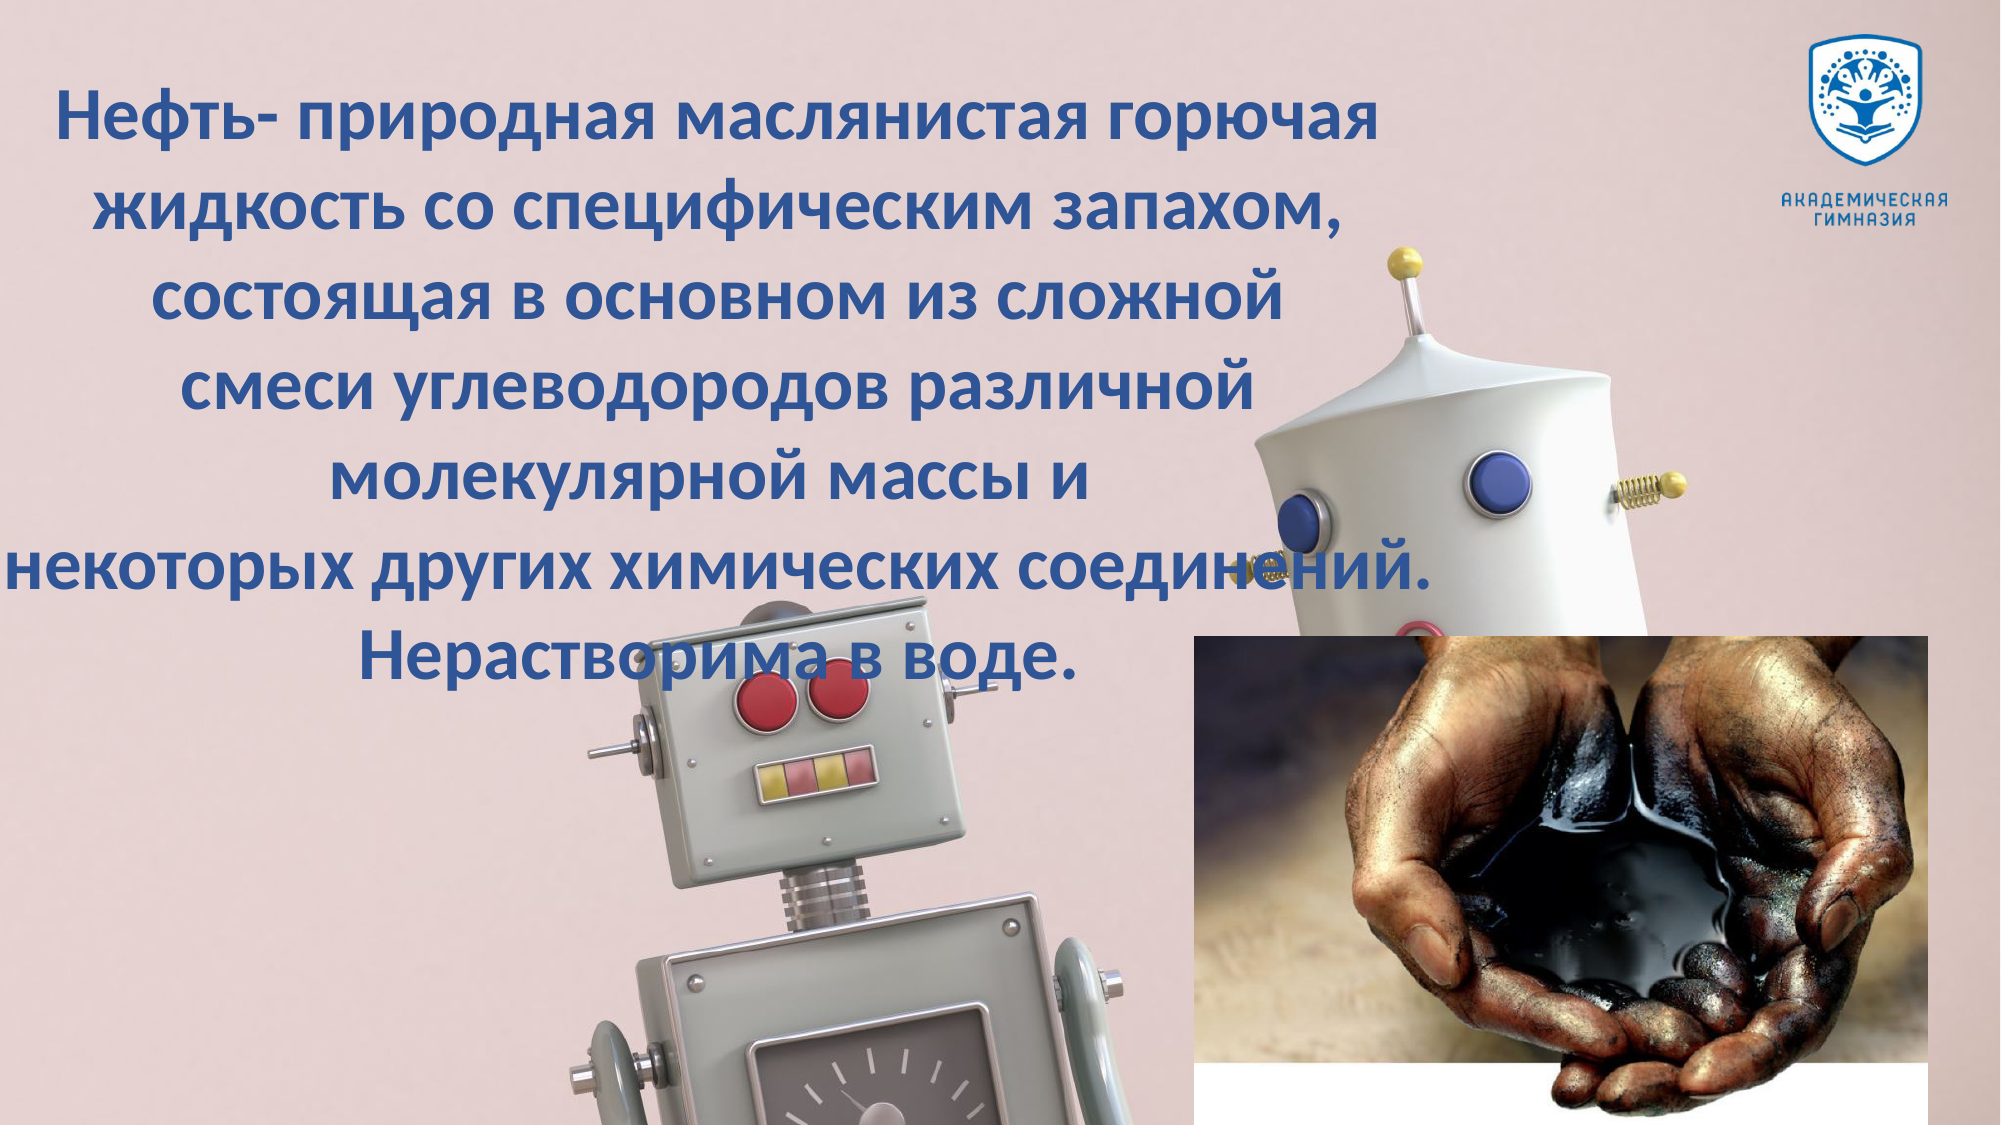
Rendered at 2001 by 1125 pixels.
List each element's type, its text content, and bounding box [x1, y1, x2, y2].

text_box Нефть- природная маслянистая горючая жидкость со специфическим запахом, состоящая в основном из сложной смеси углеводородов различной молекулярной массы и некоторых других химических соединений. Нерастворима в воде. [0, 56, 1493, 702]
picture [0, 0, 2001, 1125]
